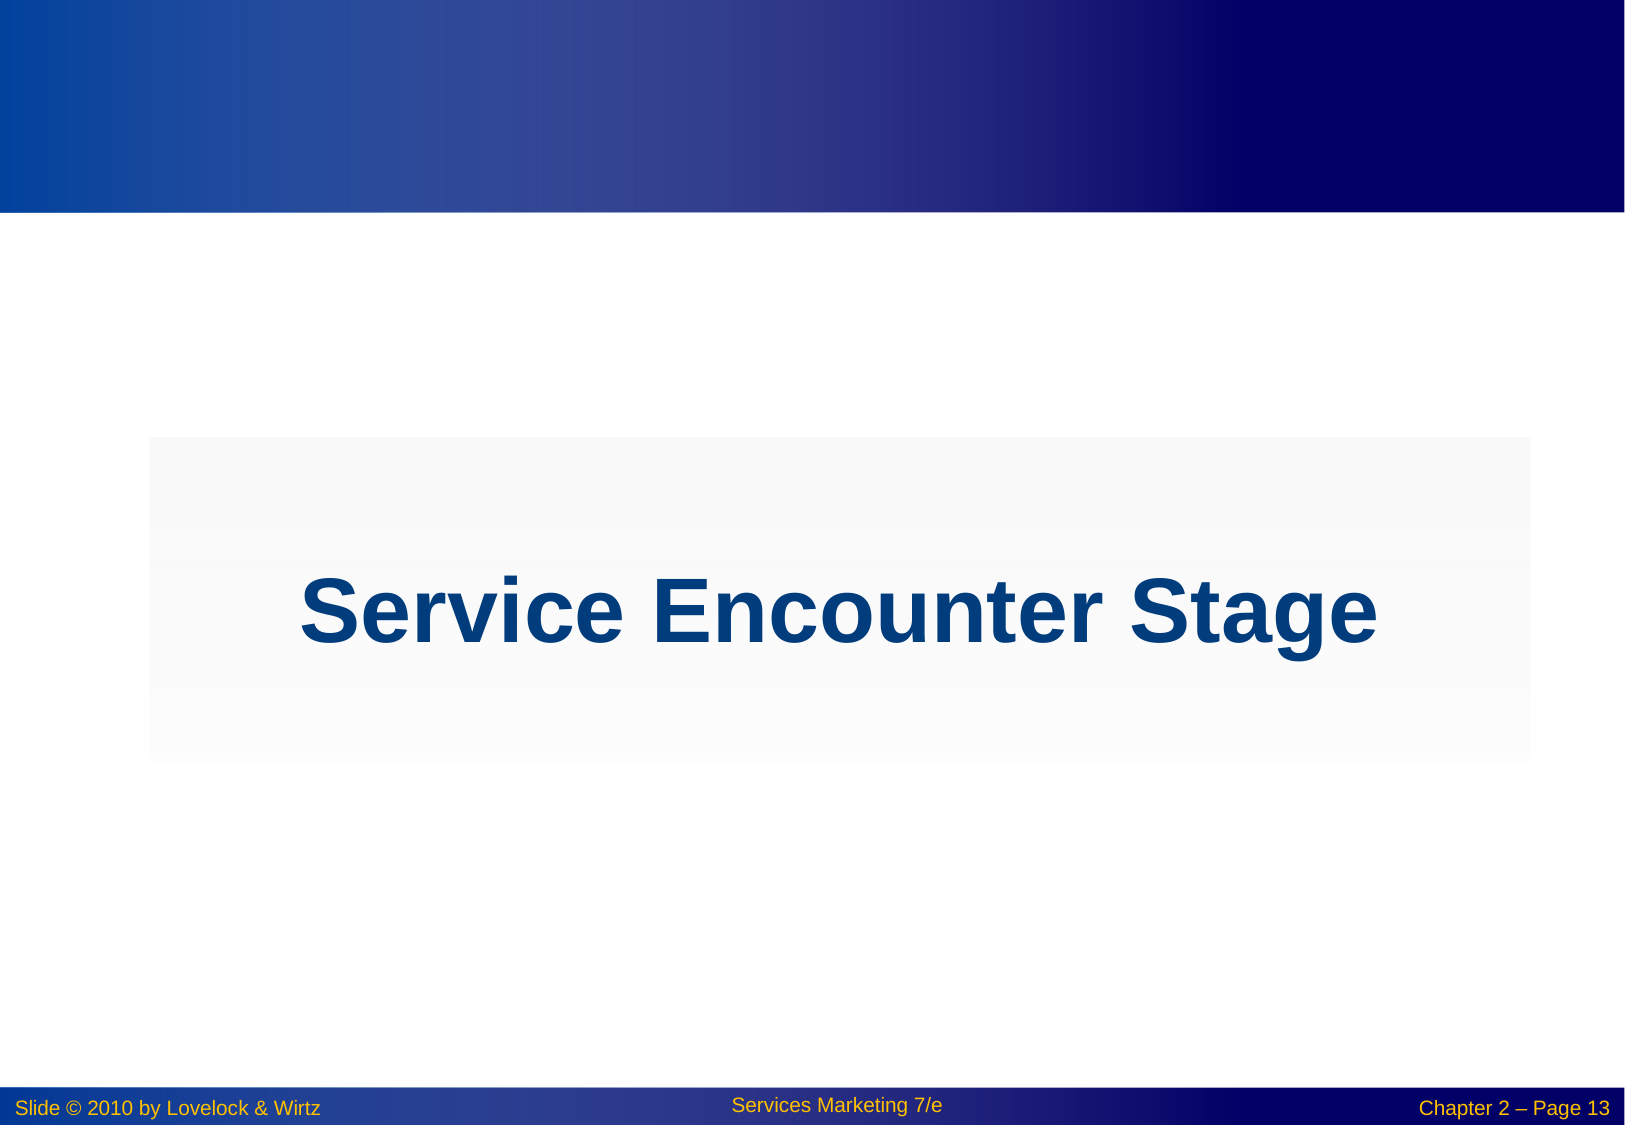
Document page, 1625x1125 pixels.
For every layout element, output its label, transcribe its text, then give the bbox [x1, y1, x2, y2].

text_box Service Encounter Stage [149, 437, 1531, 763]
